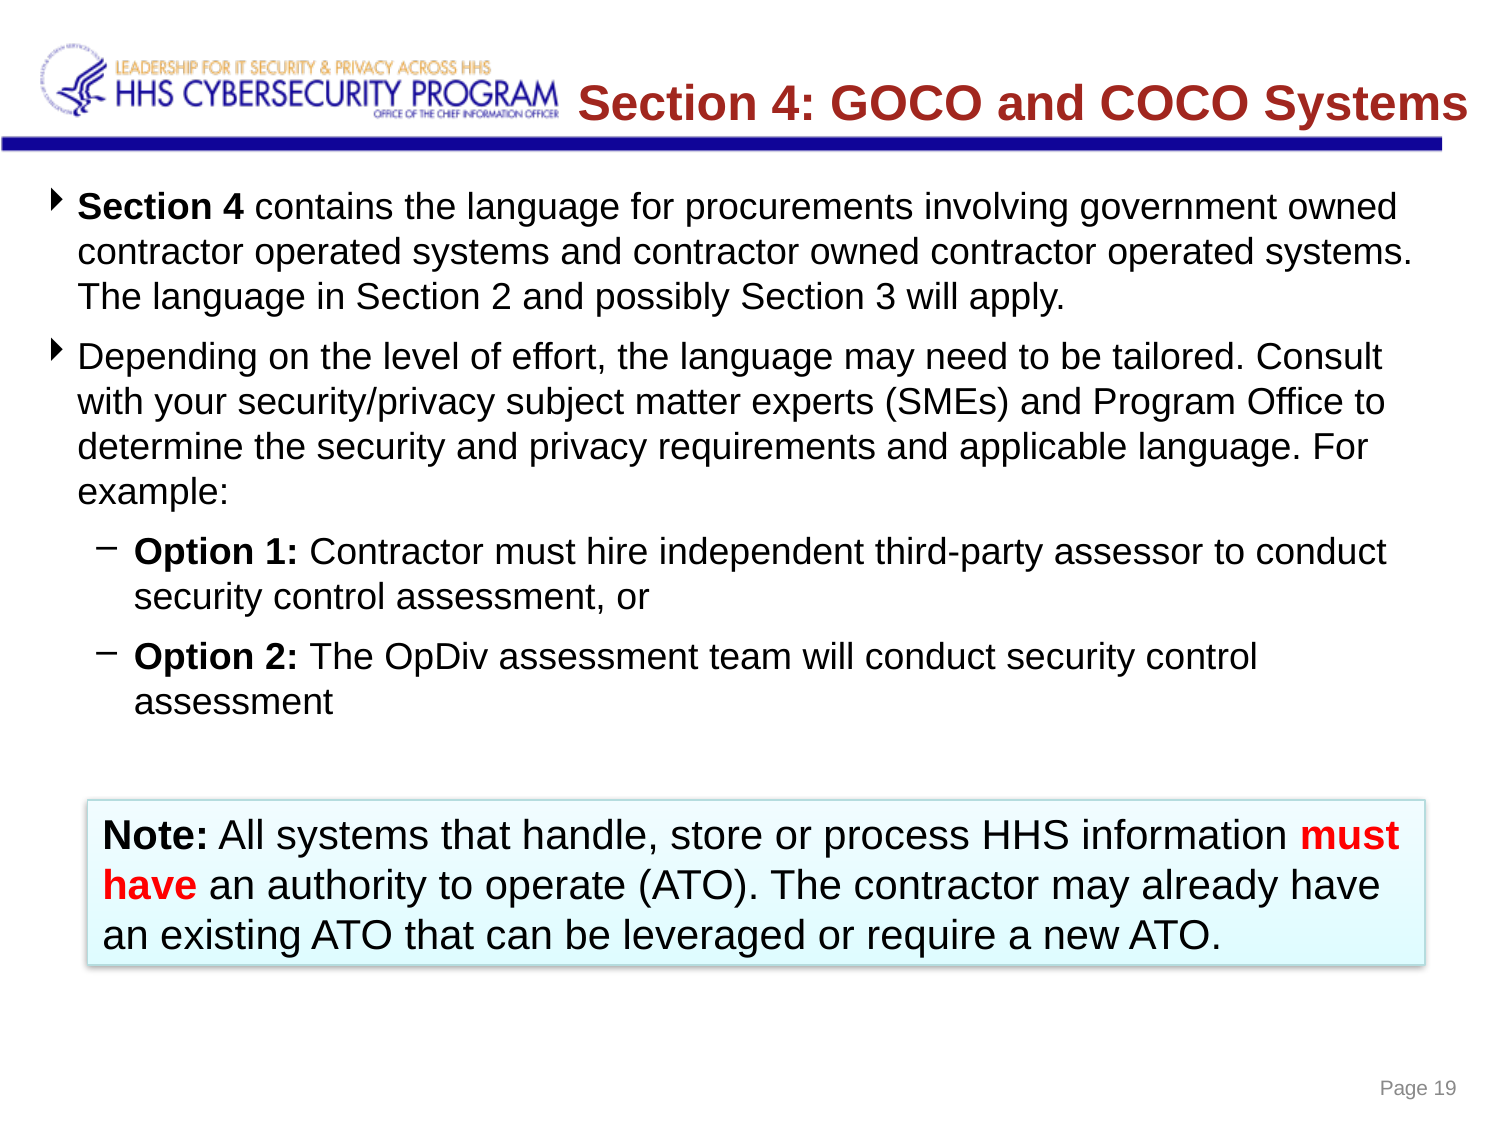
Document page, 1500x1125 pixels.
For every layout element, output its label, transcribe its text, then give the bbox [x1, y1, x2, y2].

picture [0, 0, 1443, 234]
list Section 4 contains the language for procurements involving government owned contractor operated systems and contractor owned contractor operated systems. The language in Section 2 and possibly Section 3 will apply. Depending on the level of effort, the language may need to be tailored. Consult with your security/privacy subject matter experts (SMEs) and Program Office to determine the security and privacy requirements and applicable language. For example: Option 1: Contractor must hire independent third-party assessor to conduct security control assessment, or Option 2: The OpDiv assessment team will conduct security control assessment [24, 174, 1463, 763]
text_box Note: All systems that handle, store or process HHS information must have an authority to operate (ATO). The contractor may already have an existing ATO that can be leveraged or require a new ATO. [87, 799, 1426, 966]
slide_number Page 19 [1121, 1065, 1472, 1110]
title Section 4: GOCO and COCO Systems [562, 6, 1488, 138]
